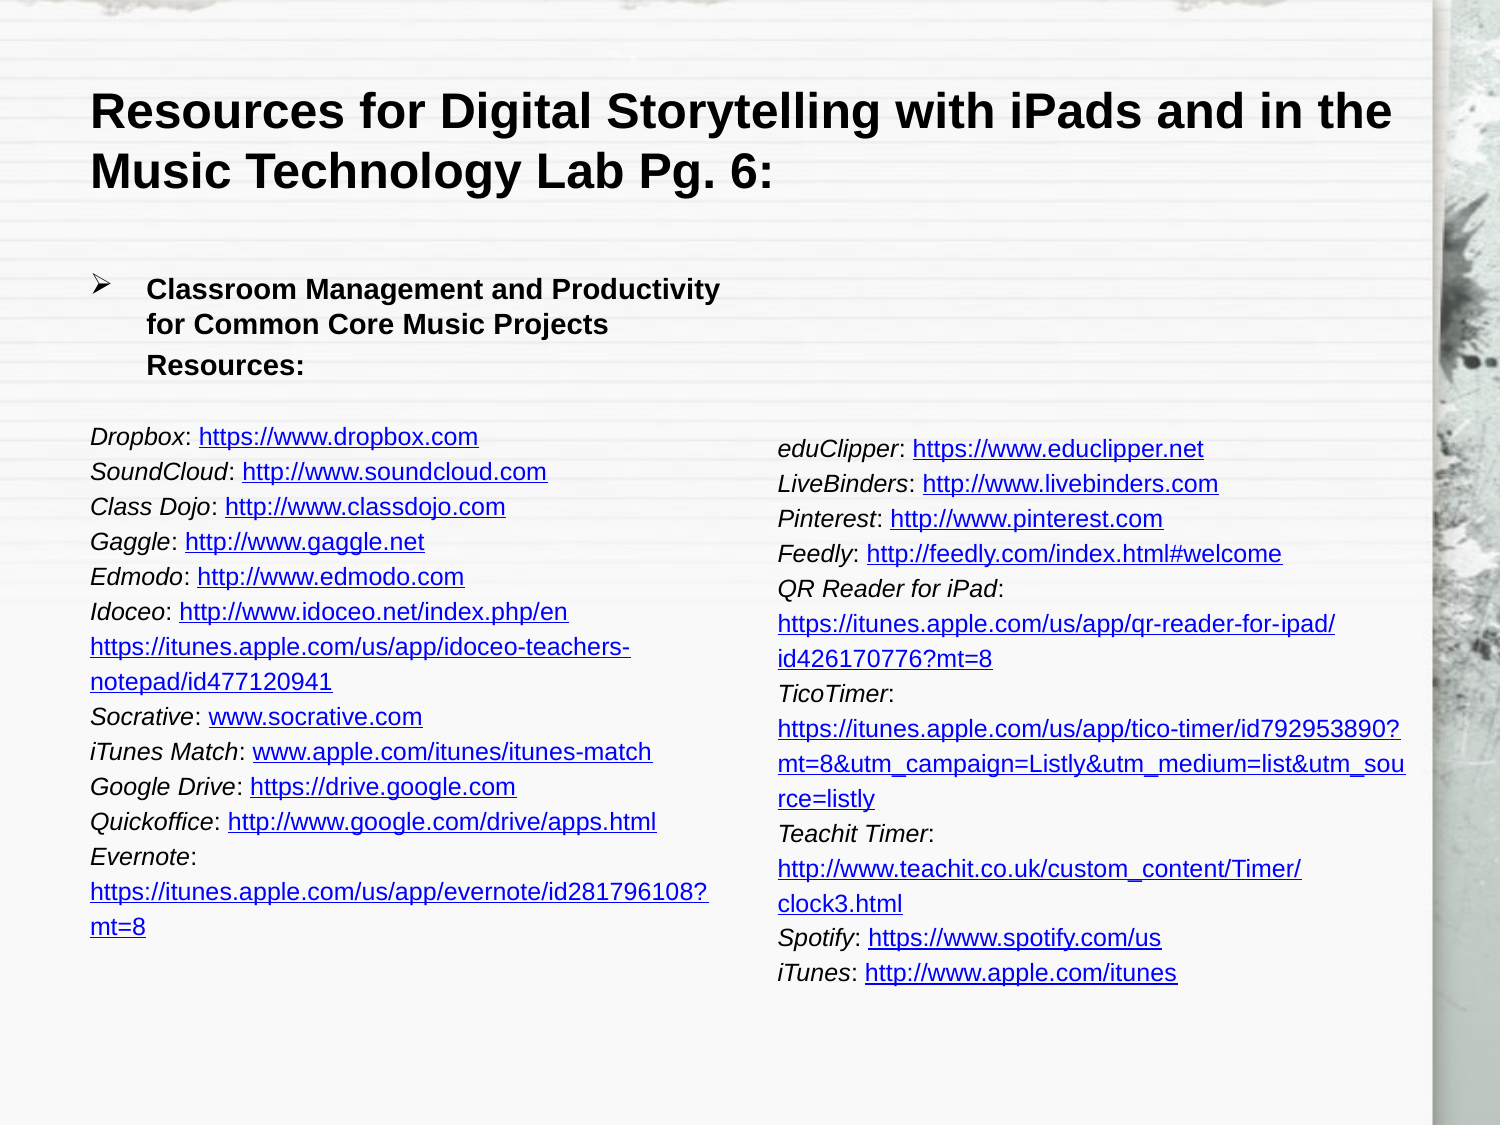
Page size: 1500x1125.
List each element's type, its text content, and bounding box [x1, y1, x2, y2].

list Classroom Management and Productivity for Common Core Music Projects Resources: Dropbox: https://www.dropbox.com SoundCloud: http://www.soundcloud.com Class Dojo: http://www.classdojo.com Gaggle: http://www.gaggle.net Edmodo: http://www.edmodo.com Idoceo: http://www.idoceo.net/index.php/en https://itunes.apple.com/us/app/idoceo-teachers- notepad/id477120941 Socrative: www.socrative.com iTunes Match: www.apple.com/itunes/itunes-match Google Drive: https://drive.google.com Quickoffice: http://www.google.com/drive/apps.html Evernote: https://itunes.apple.com/us/app/evernote/id281796108? mt=8 [74, 262, 738, 1125]
title Resources for Digital Storytelling with iPads and in the Music Technology Lab Pg. 6: [74, 44, 1426, 233]
list eduClipper: https://www.educlipper.net LiveBinders: http://www.livebinders.com Pinterest: http://www.pinterest.com Feedly: http://feedly.com/index.html#welcome QR Reader for iPad: https://itunes.apple.com/us/app/qr-reader-for- ipad/ id426170776?mt=8 TicoTimer: https://itunes.apple.com/us/app/tico-timer/id792953890? mt=8&utm_campaign=Listly&utm_medium=list&utm_sou rce=listly Teachit Timer: http://www.teachit.co.uk/custom_content/Timer/ clock3.html Spotify: https://www.spotify.com/us iTunes: http://www.apple.com/itunes [762, 424, 1426, 1125]
picture [0, 0, 1500, 1125]
